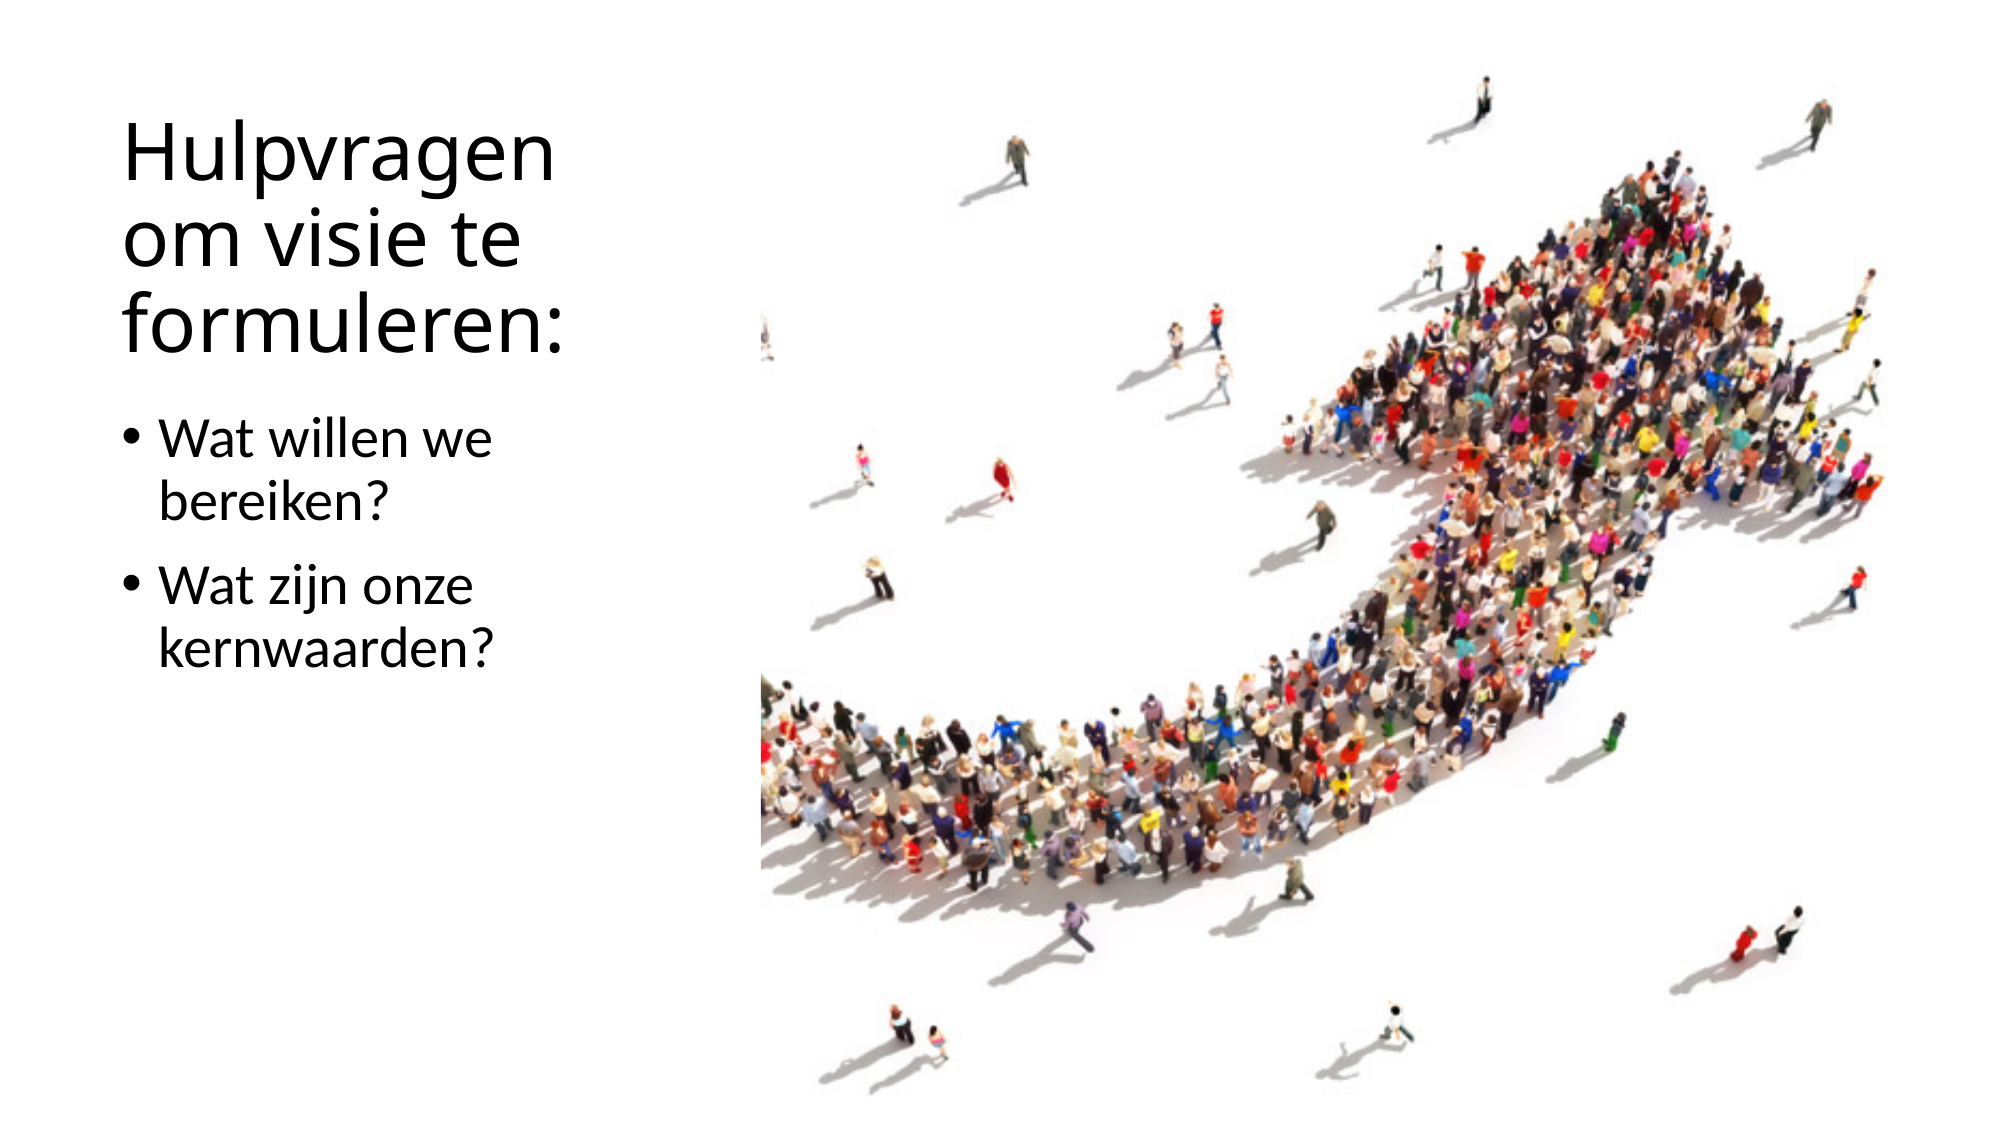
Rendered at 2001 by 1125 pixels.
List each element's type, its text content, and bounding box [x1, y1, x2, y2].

picture [760, 0, 2000, 1125]
title Hulpvragen om visie te formuleren: [106, 103, 706, 379]
list Wat willen we bereiken? Wat zijn onze kernwaarden? [106, 399, 706, 1021]
